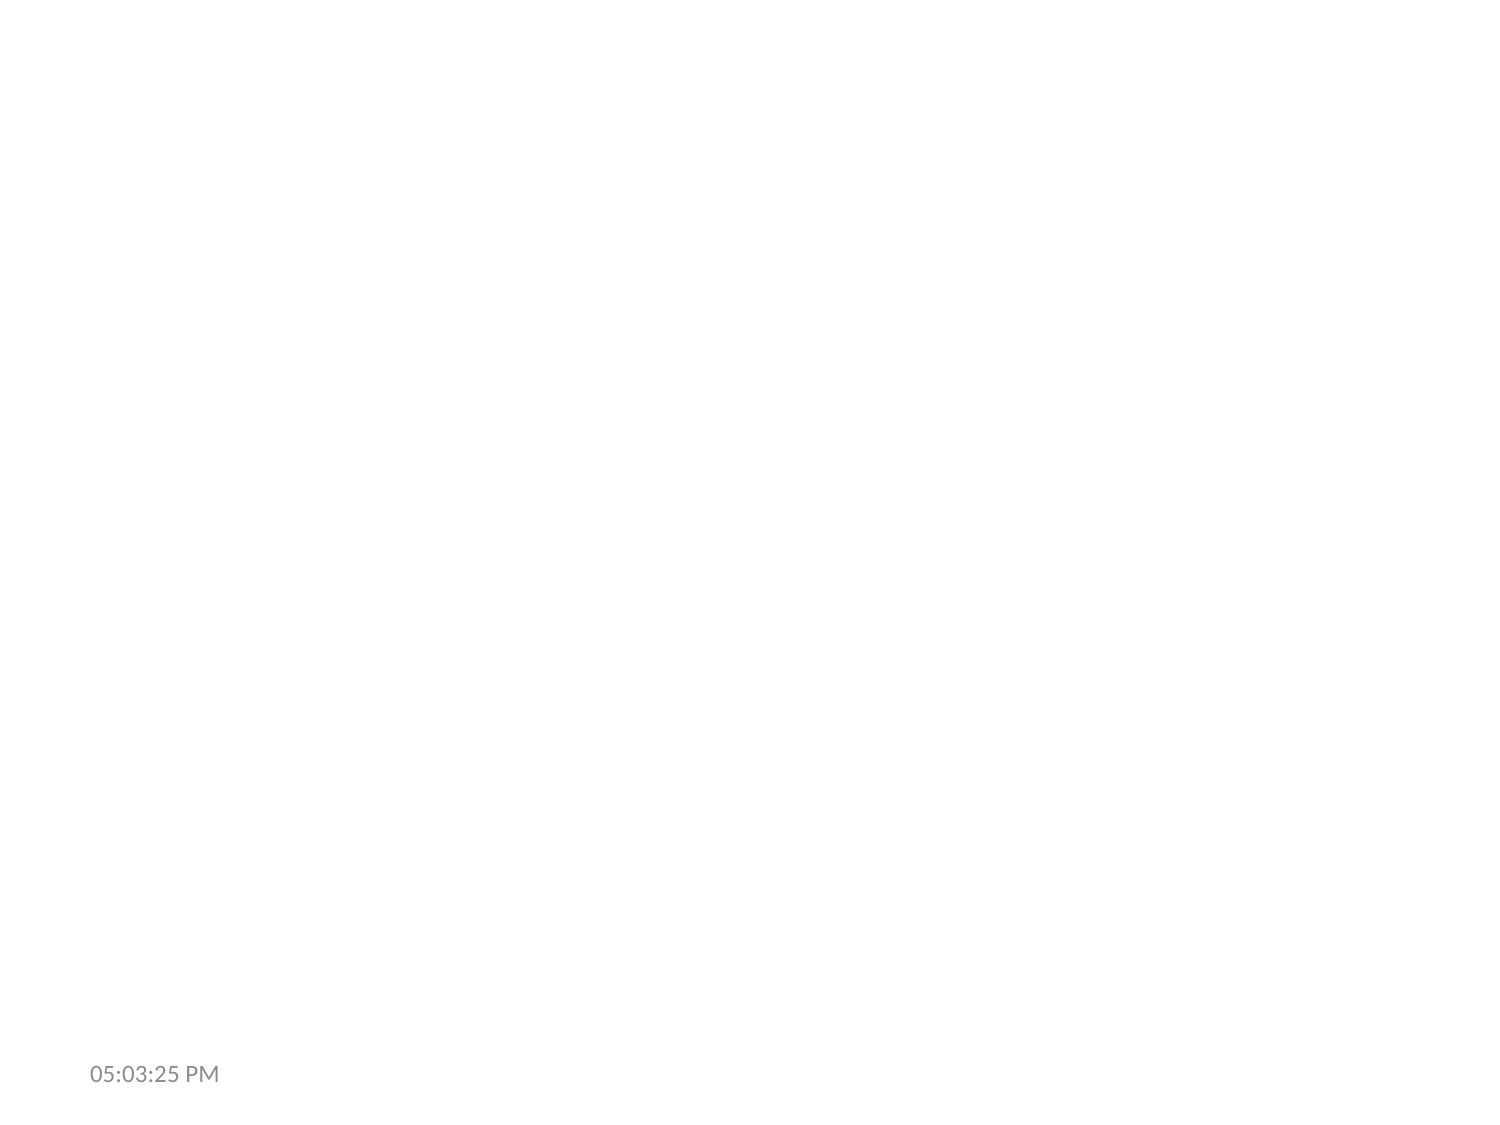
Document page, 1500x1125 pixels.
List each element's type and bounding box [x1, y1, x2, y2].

slide_number [75, 1042, 425, 1103]
